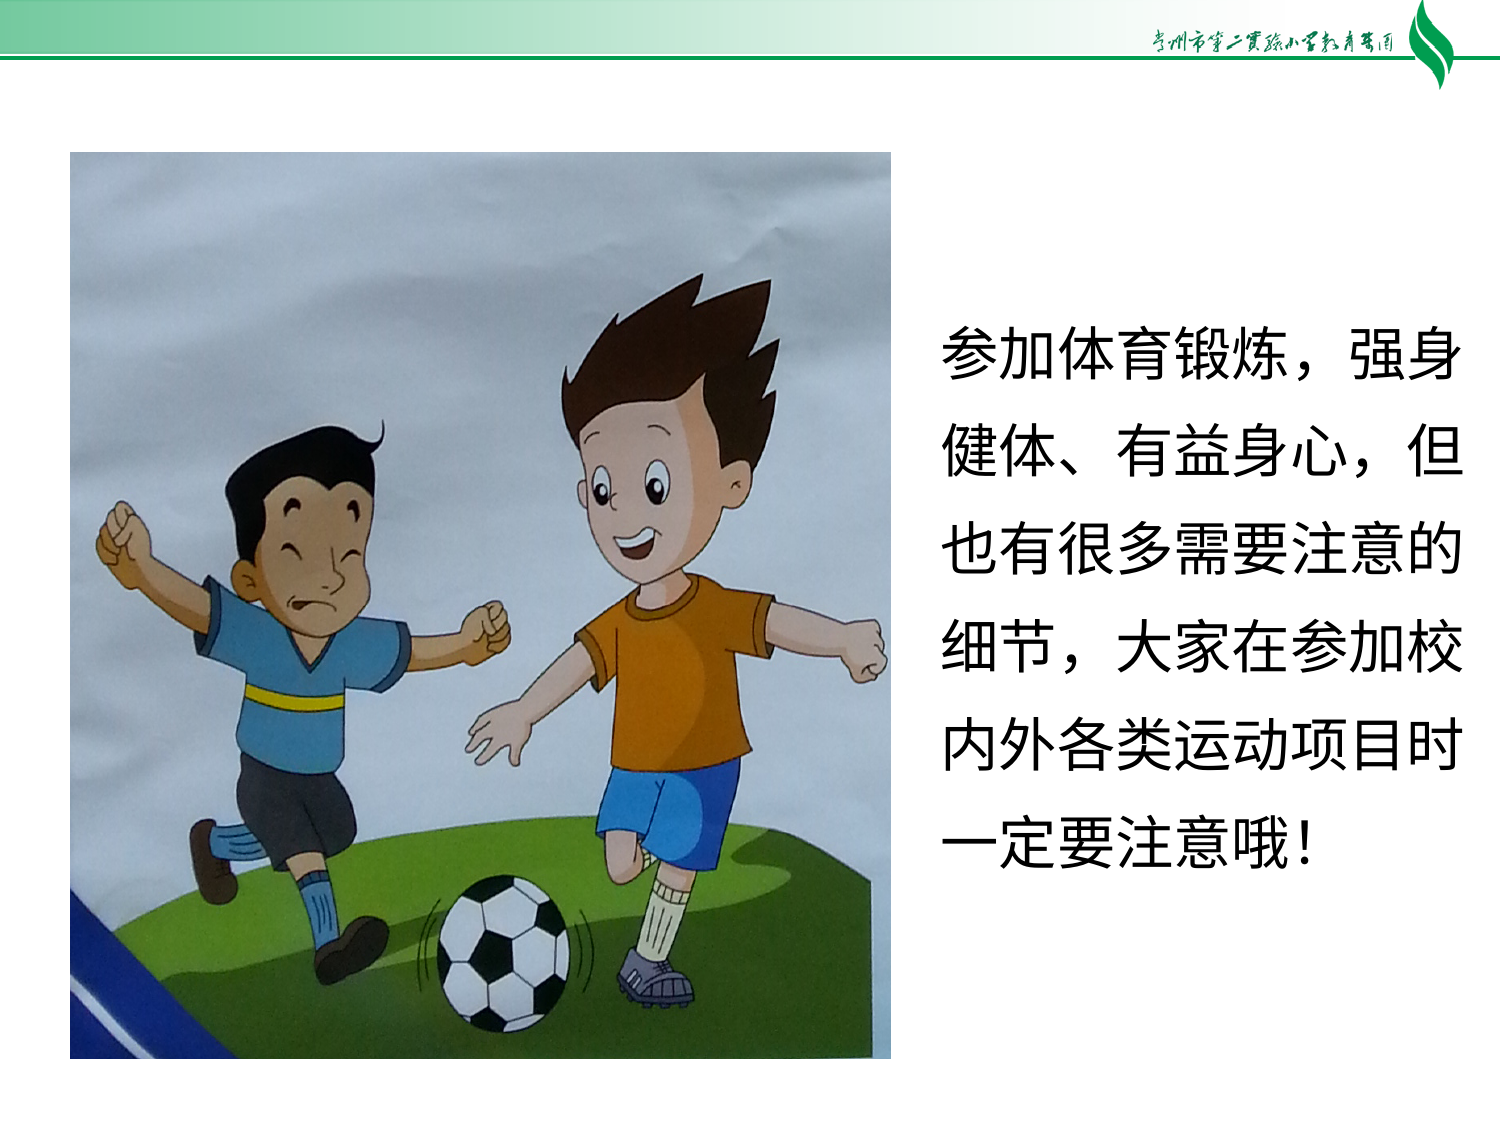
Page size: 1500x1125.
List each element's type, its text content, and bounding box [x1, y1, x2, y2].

text_box 参加体育锻炼，强身健体、有益身心，但也有很多需要注意的细节，大家在参加校内外各类运动项目时一定要注意哦！ [925, 281, 1500, 884]
picture [0, 0, 1500, 1125]
